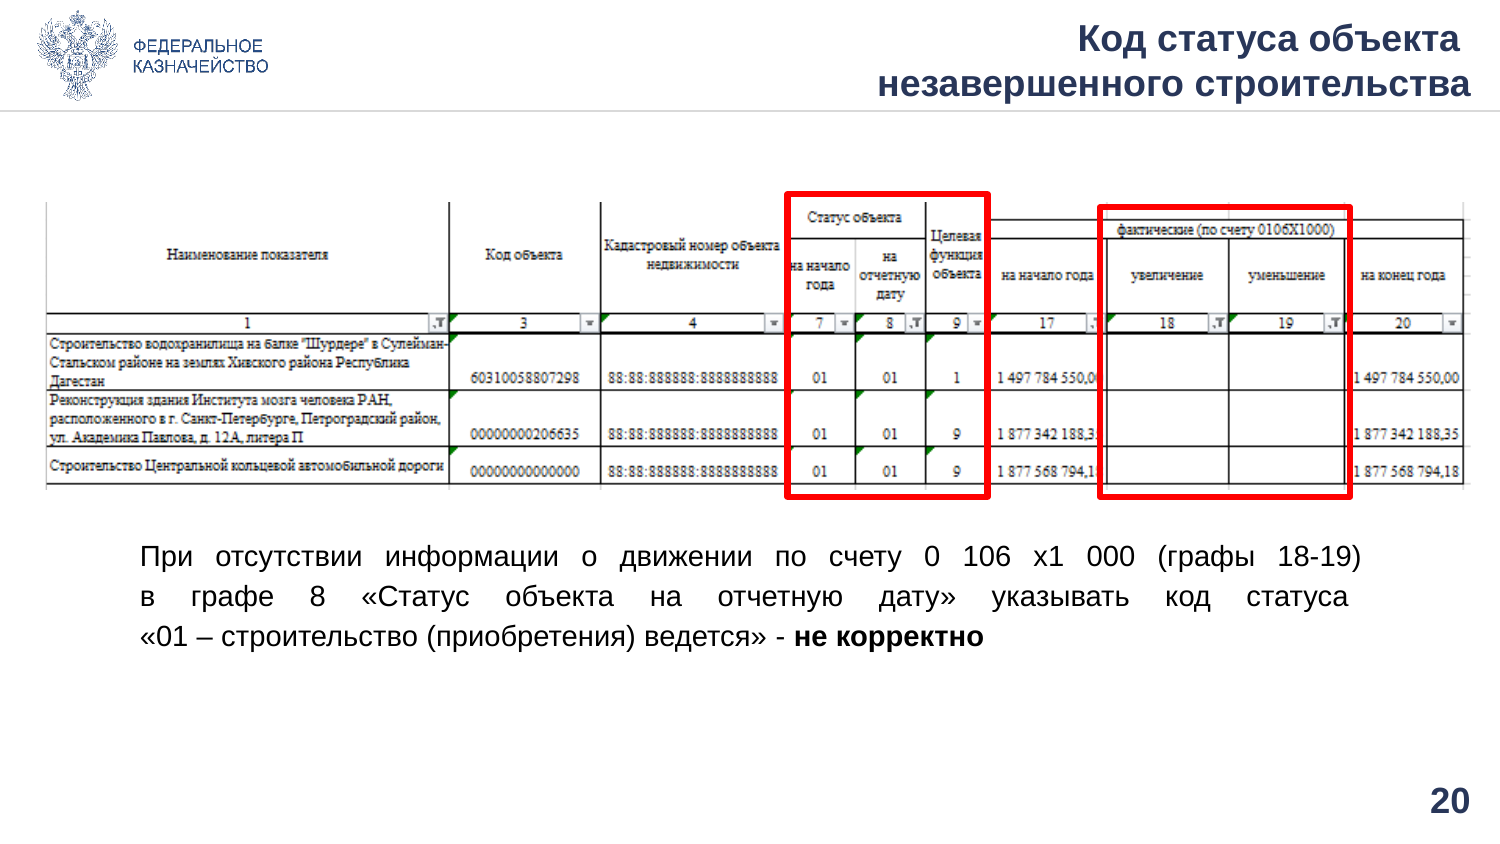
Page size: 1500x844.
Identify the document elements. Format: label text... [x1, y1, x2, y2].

picture [45, 202, 1471, 491]
text_box [785, 192, 990, 200]
slide_number 19 [1125, 776, 1471, 822]
text_box Код статуса объекта незавершенного строительства [507, 14, 1471, 105]
text_box При отсутствии информации о движении по счету 0 106 х1 000 (графы 18-19) в графе 8 «Статус объекта на отчетную дату» указывать код статуса «01 – строительство (приобретения) ведется» - не корректно [124, 525, 1400, 660]
picture [37, 10, 268, 101]
